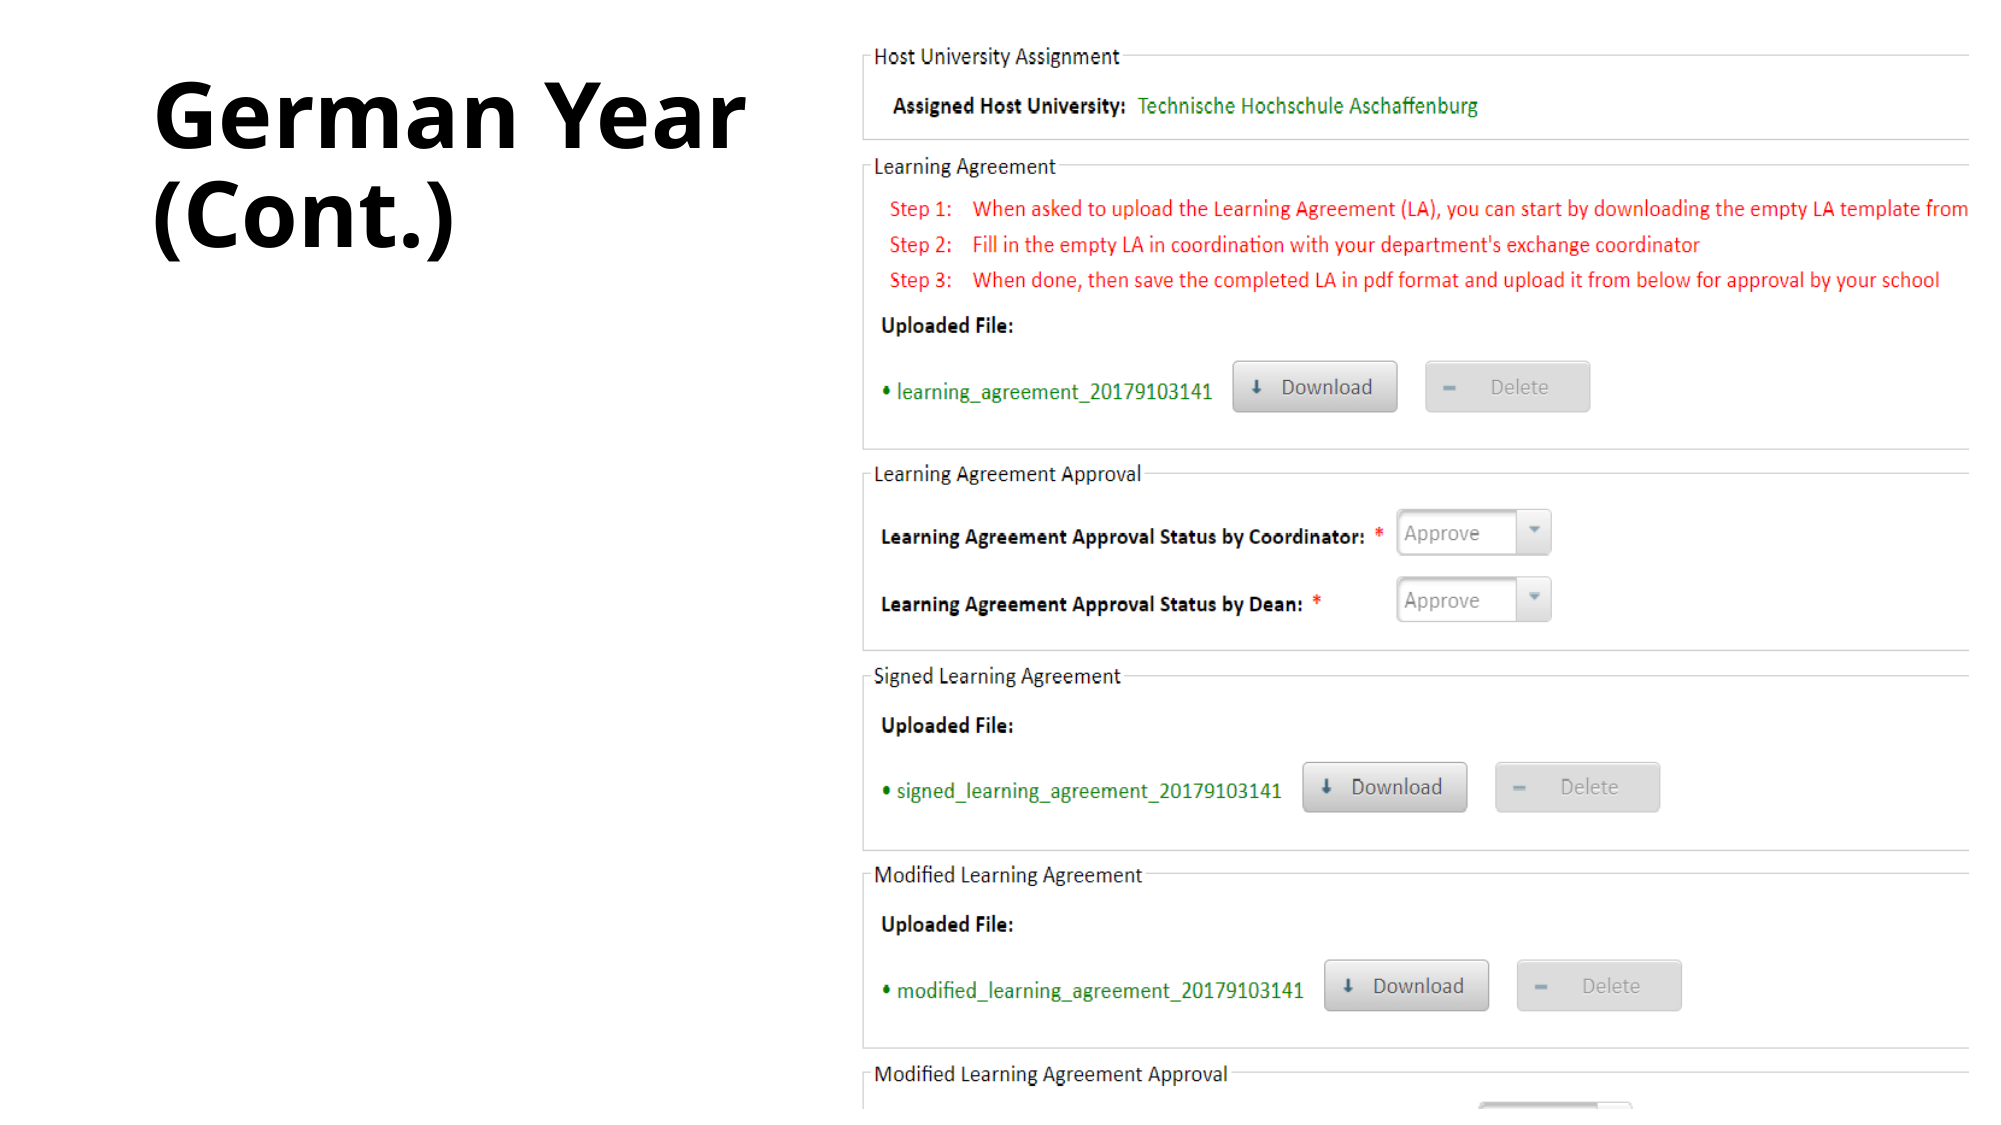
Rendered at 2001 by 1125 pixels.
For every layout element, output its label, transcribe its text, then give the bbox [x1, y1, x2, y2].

picture [853, 39, 1969, 1109]
title German Year (Cont.) [137, 59, 831, 278]
